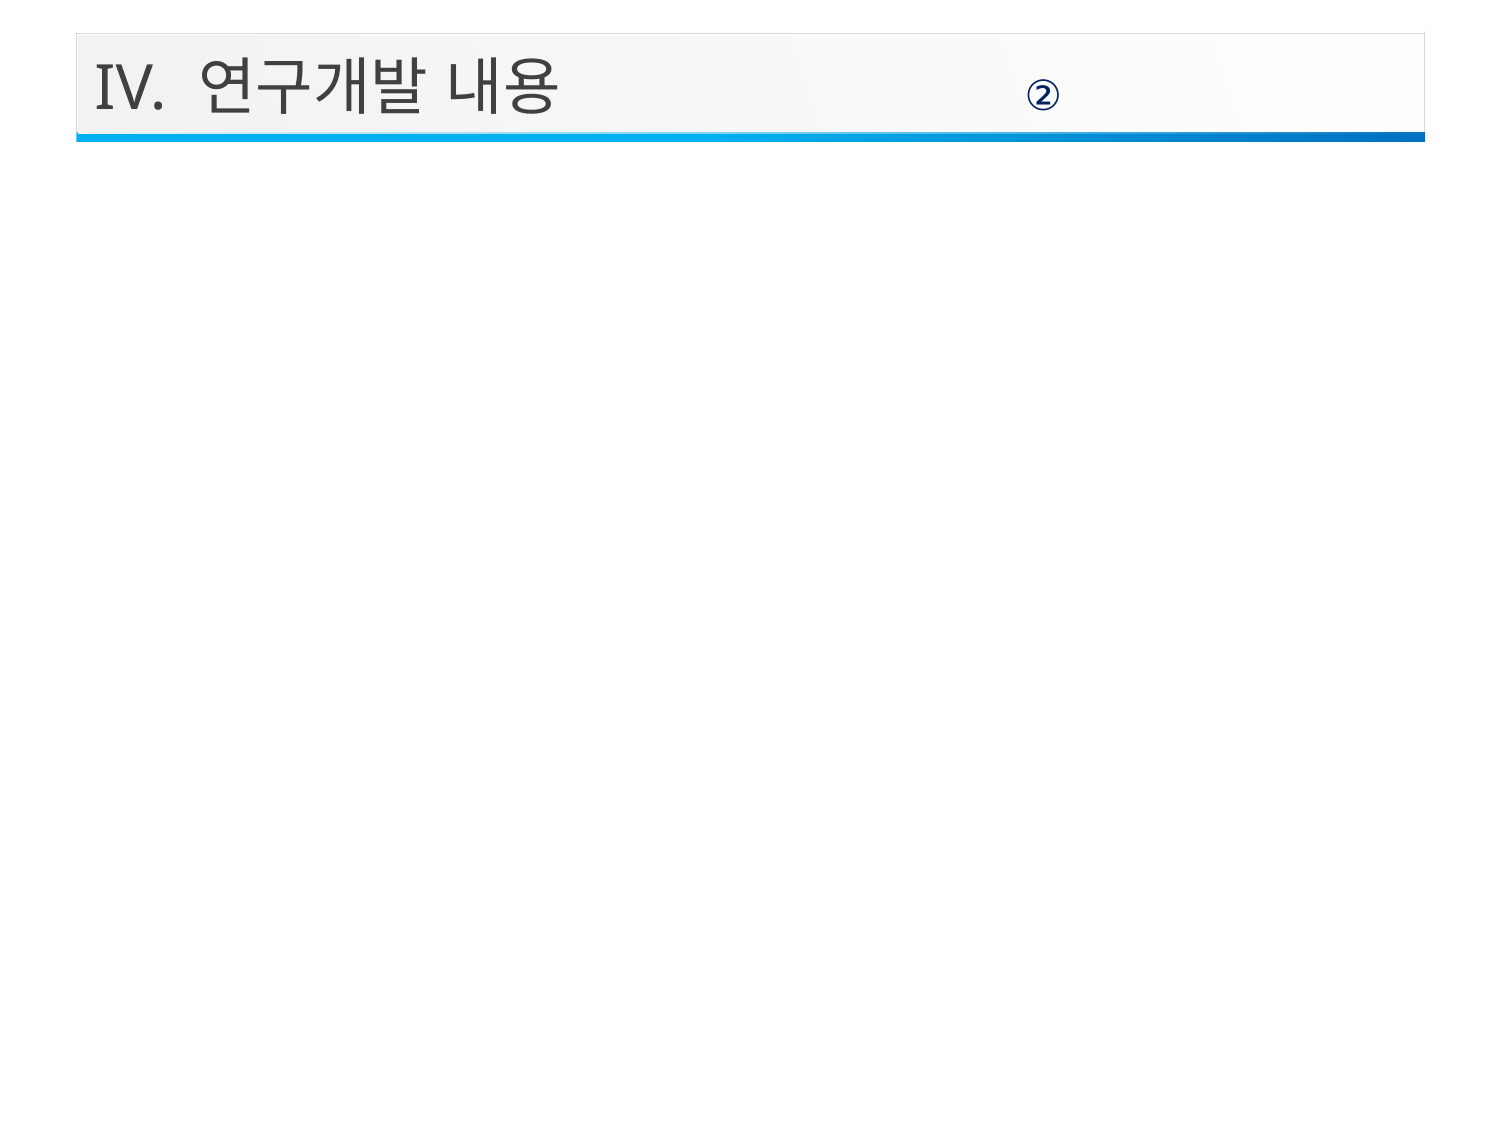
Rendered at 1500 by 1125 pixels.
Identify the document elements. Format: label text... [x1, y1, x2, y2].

text_box ② [1009, 61, 1400, 127]
text_box IV. 연구개발 내용 [79, 39, 576, 130]
